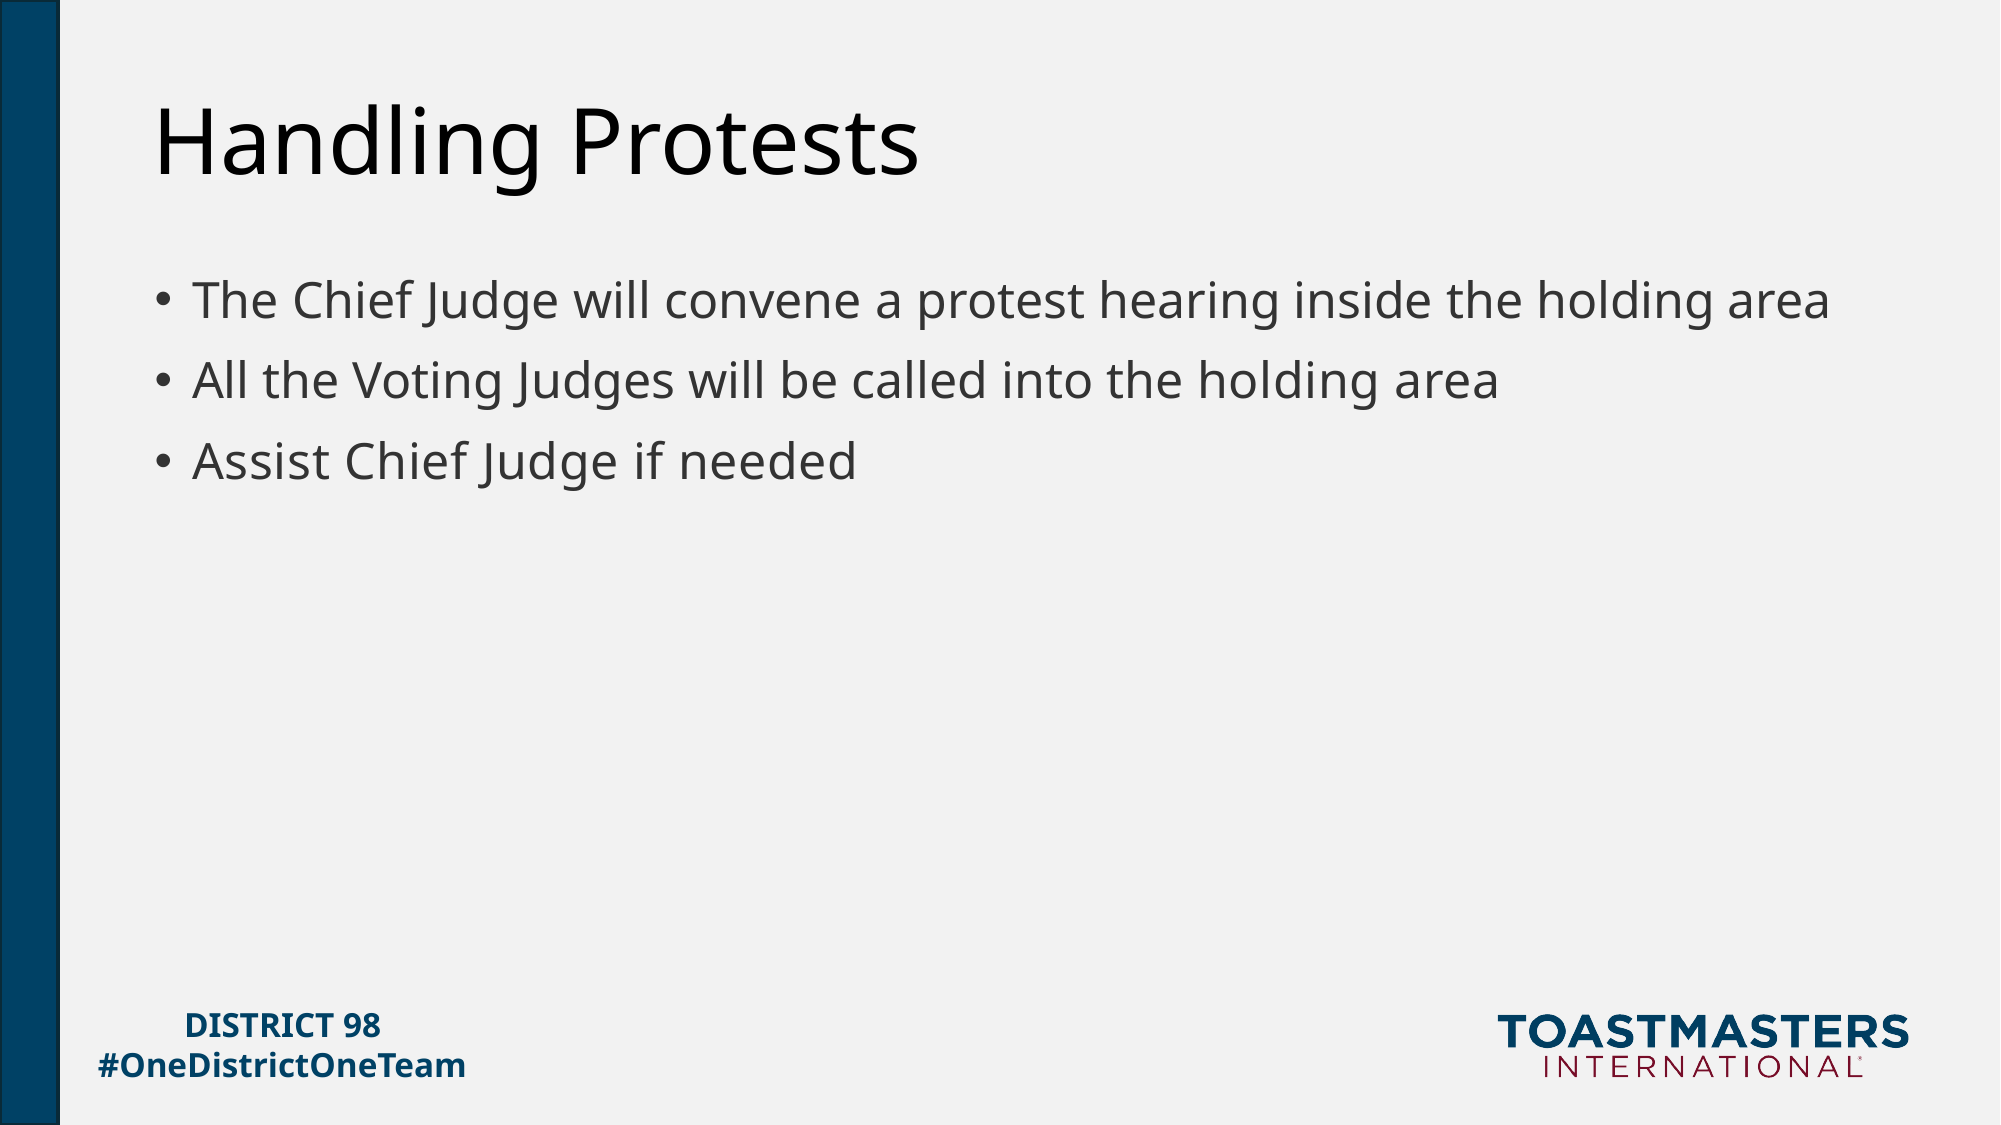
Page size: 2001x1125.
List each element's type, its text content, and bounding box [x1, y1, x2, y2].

title Handling Protests [137, 59, 1944, 229]
list The Chief Judge will convene a protest hearing inside the holding area All the Voting Judges will be called into the holding area Assist Chief Judge if needed [137, 260, 1944, 950]
text_box DISTRICT 98 #OneDistrictOneTeam [57, 996, 508, 1092]
picture [1383, 631, 2000, 1125]
text_box [0, 0, 60, 1125]
